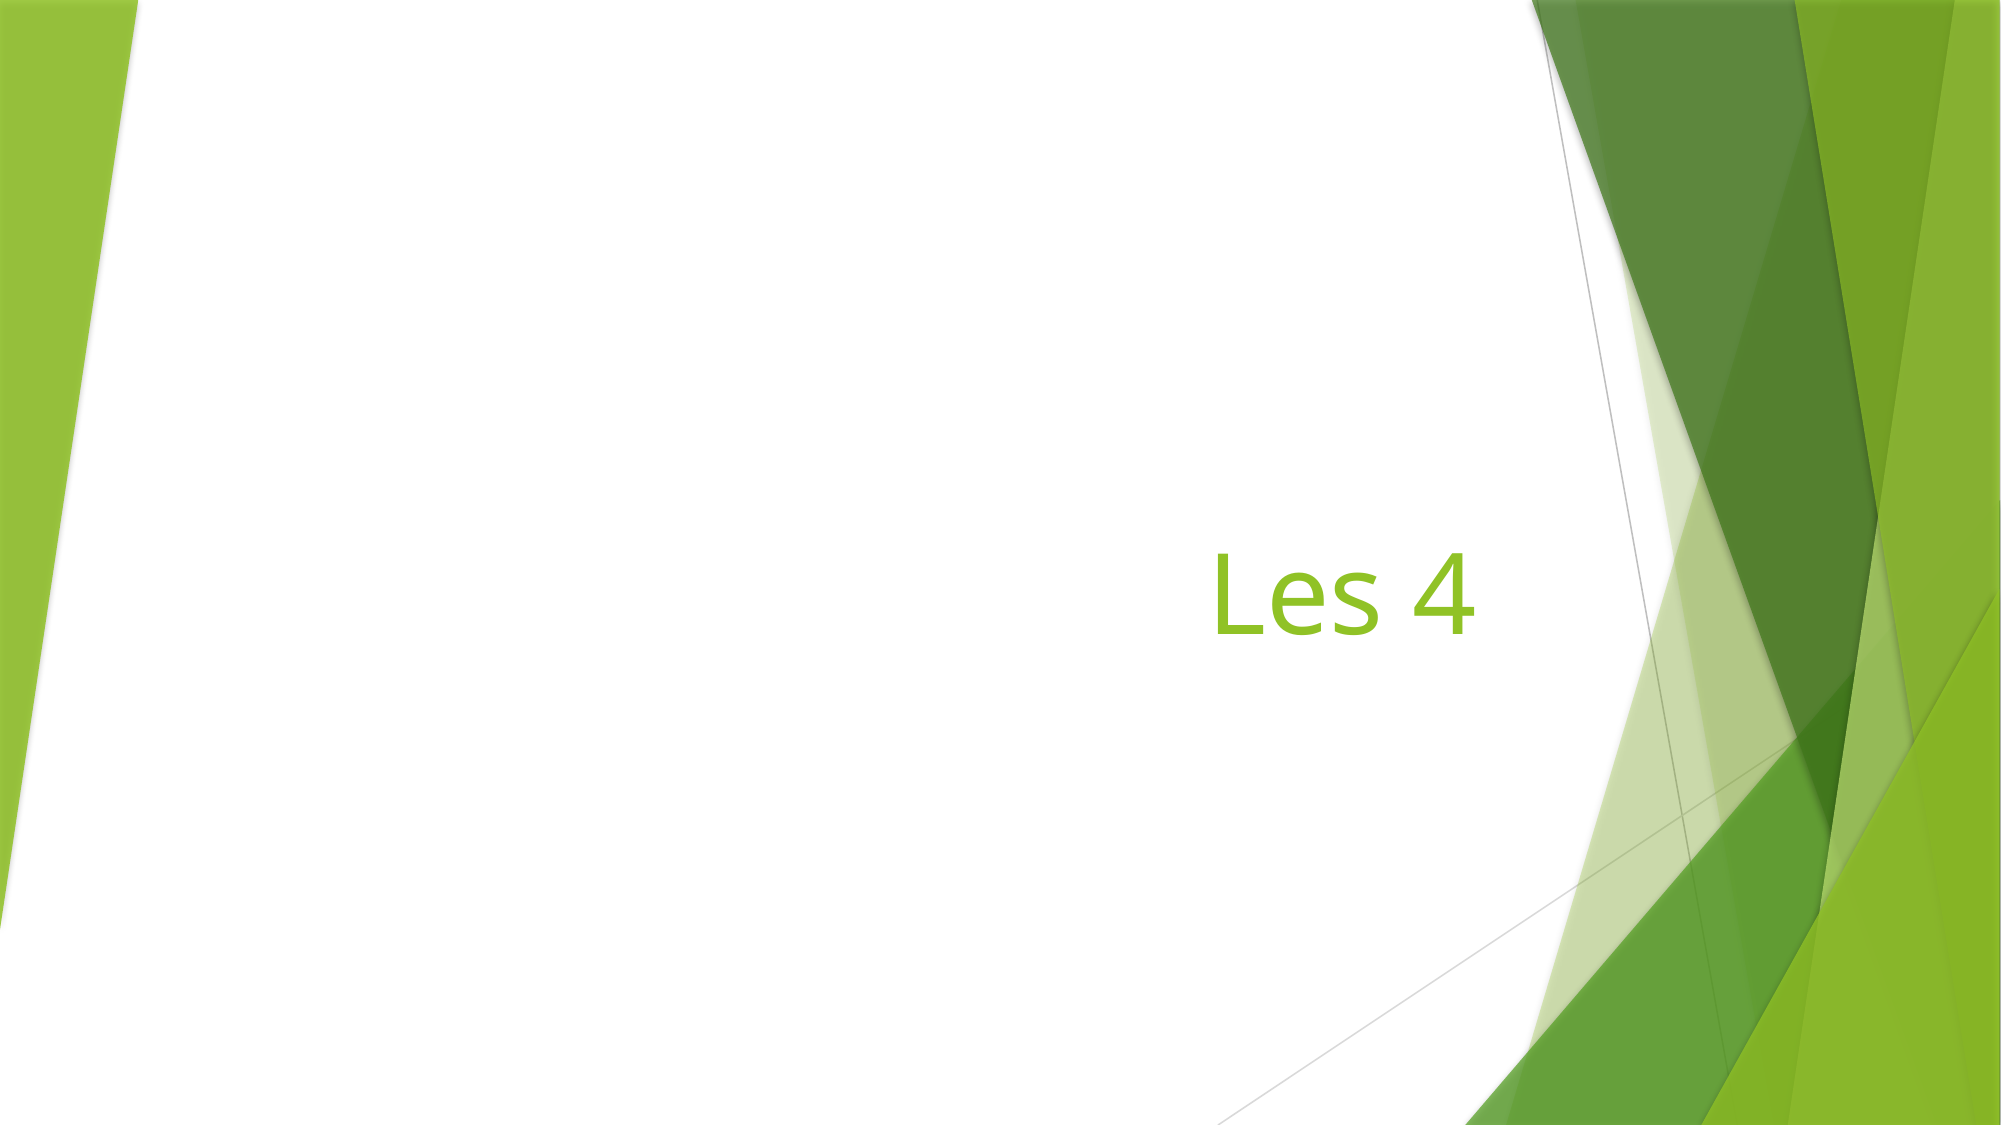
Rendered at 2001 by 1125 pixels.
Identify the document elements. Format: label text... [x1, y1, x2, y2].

title Les 4 [247, 394, 1522, 665]
